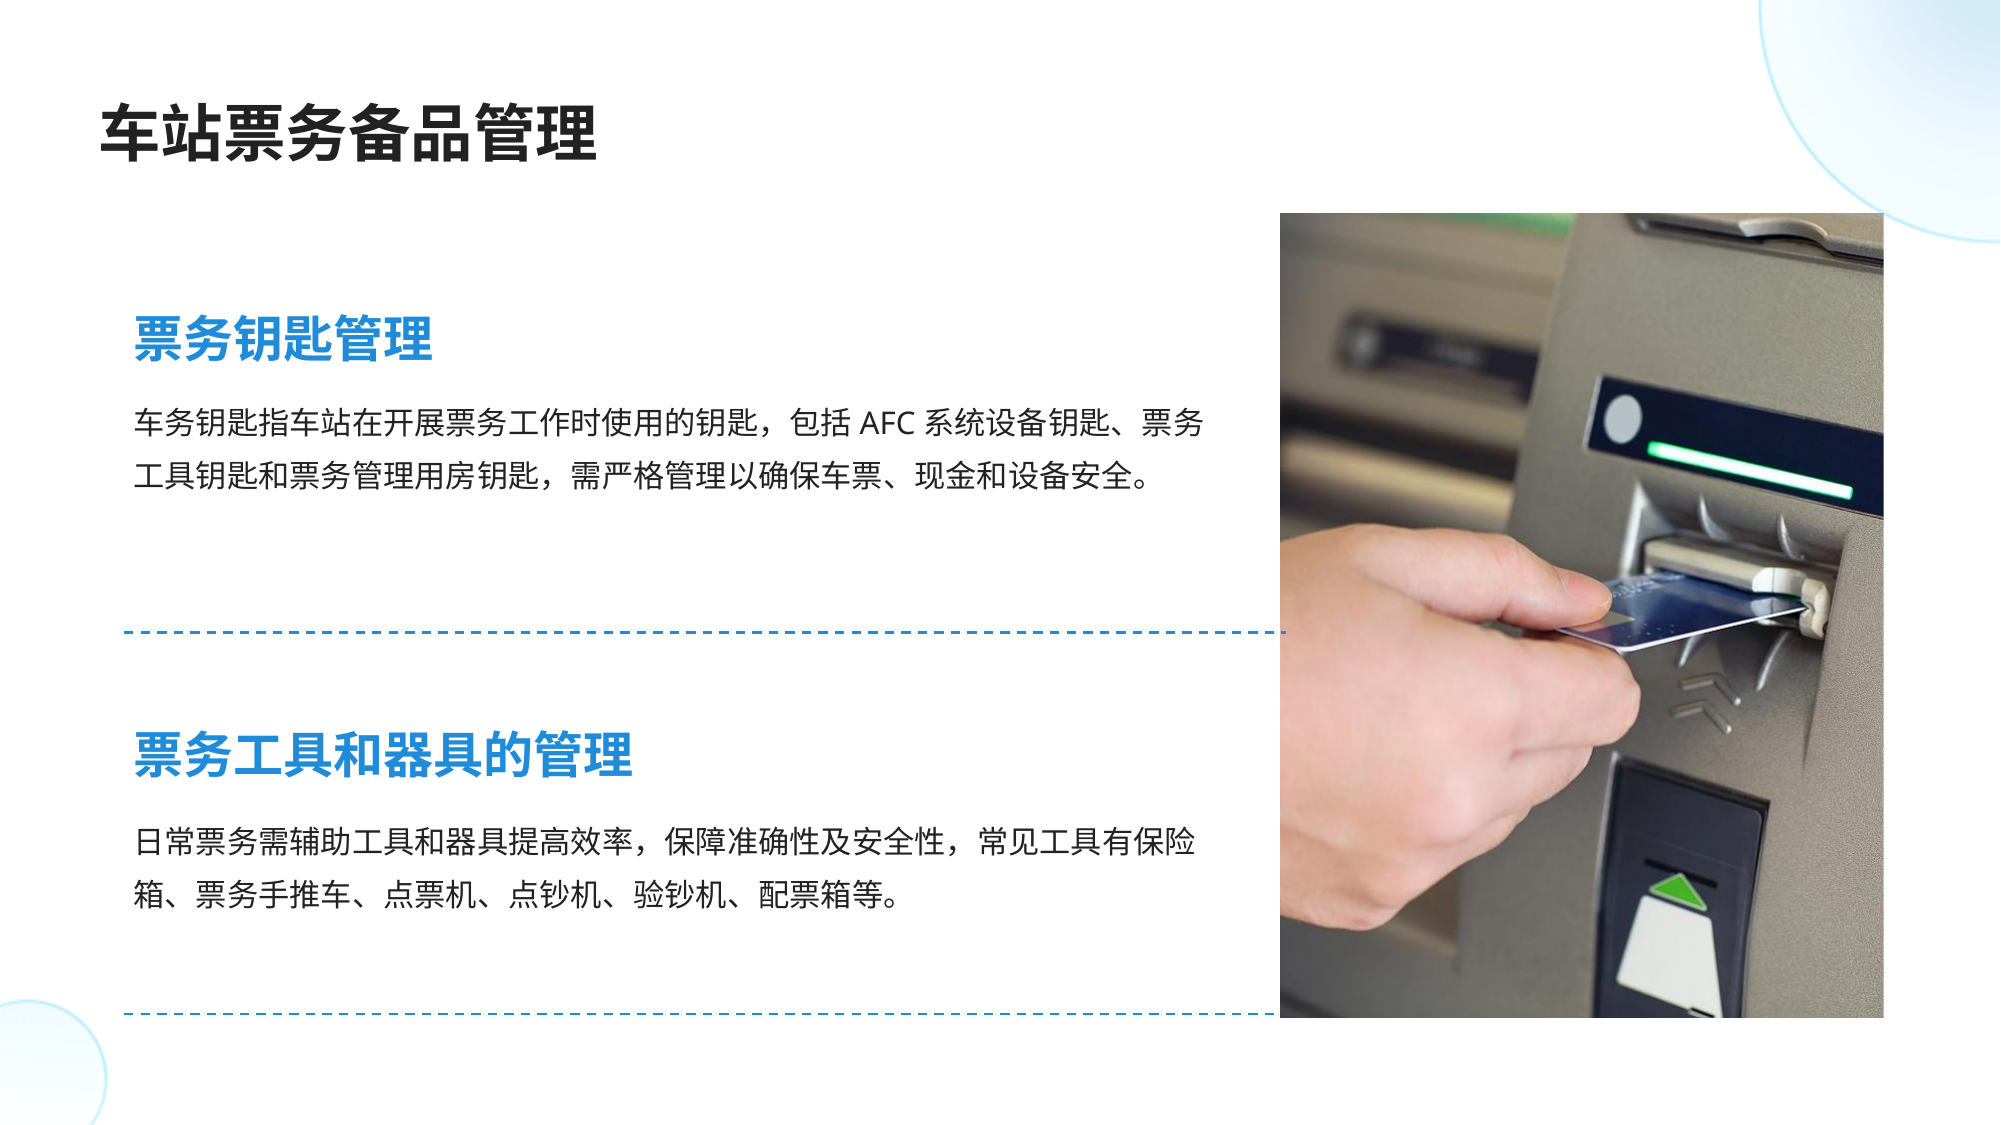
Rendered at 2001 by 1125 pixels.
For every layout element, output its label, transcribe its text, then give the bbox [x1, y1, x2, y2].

picture [0, 0, 2001, 1125]
text_box 日常票务需辅助工具和器具提高效率，保障准确性及安全性，常见工具有保险箱、票务手推车、点票机、点钞机、验钞机、配票箱等。 [113, 787, 1231, 1005]
text_box 票务钥匙管理 [113, 261, 1218, 368]
text_box 票务工具和器具的管理 [113, 679, 1218, 787]
text_box 车站票务备品管理 [78, 43, 1922, 189]
text_box 车务钥匙指车站在开展票务工作时使用的钥匙，包括AFC系统设备钥匙、票务工具钥匙和票务管理用房钥匙，需严格管理以确保车票、现金和设备安全。 [113, 368, 1231, 586]
